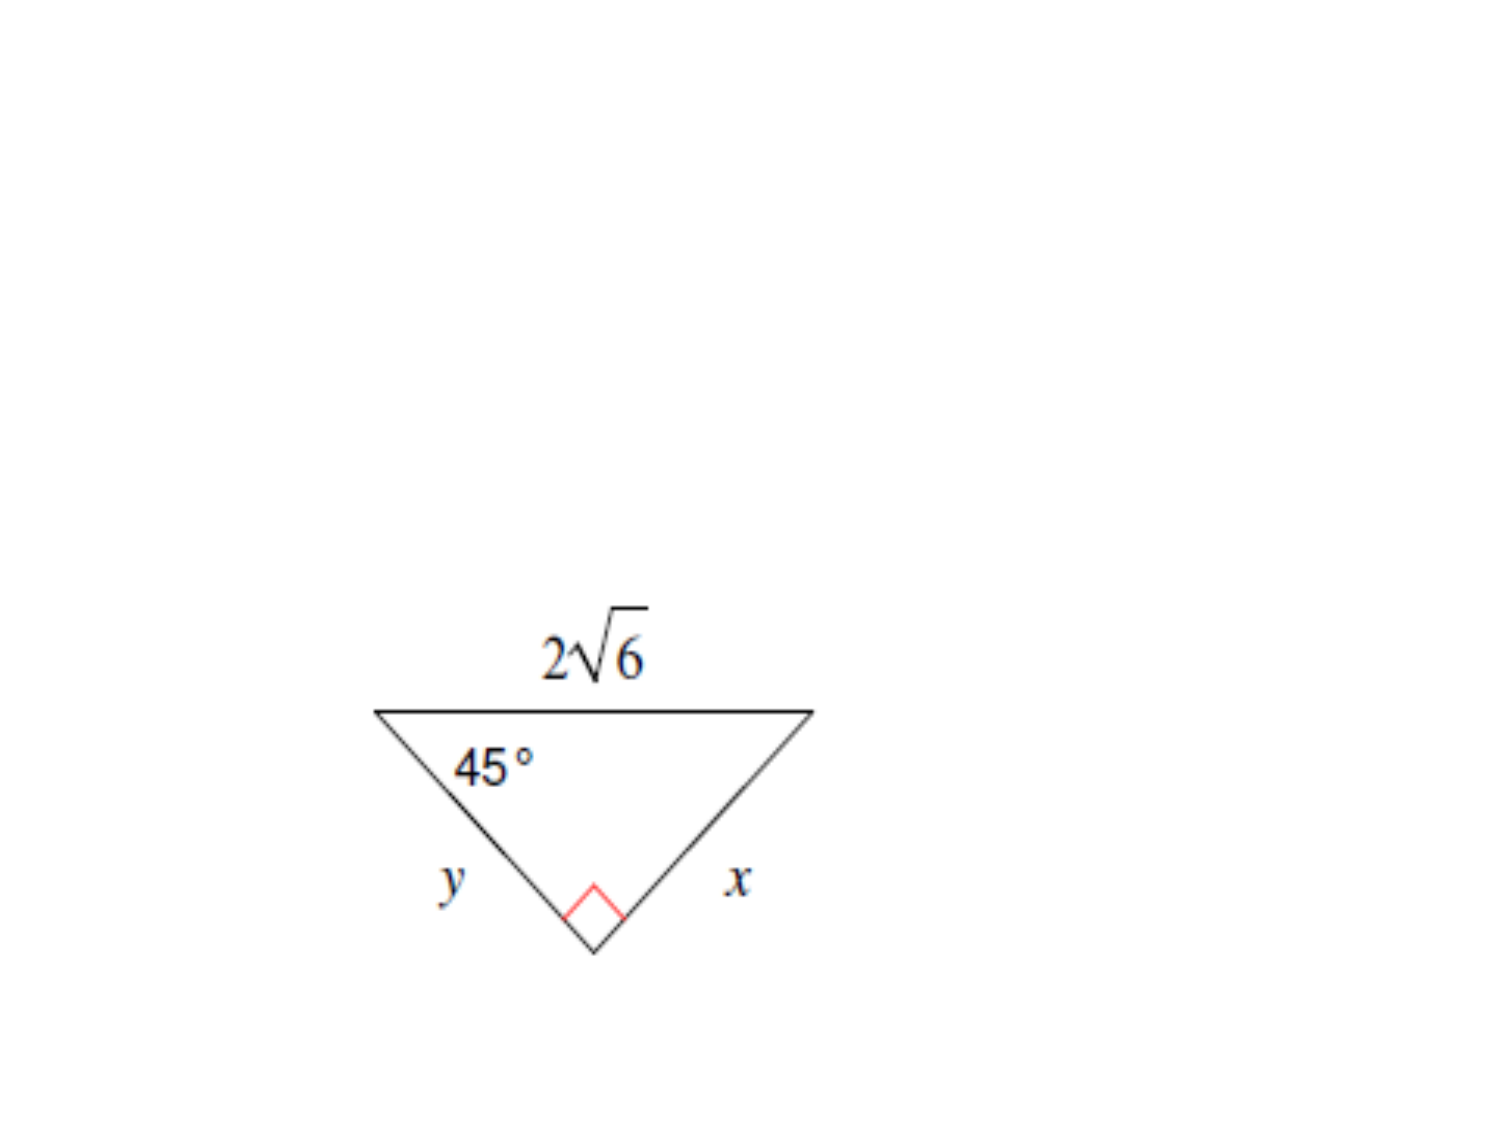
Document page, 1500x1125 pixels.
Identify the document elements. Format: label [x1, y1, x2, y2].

list [349, 532, 878, 1001]
